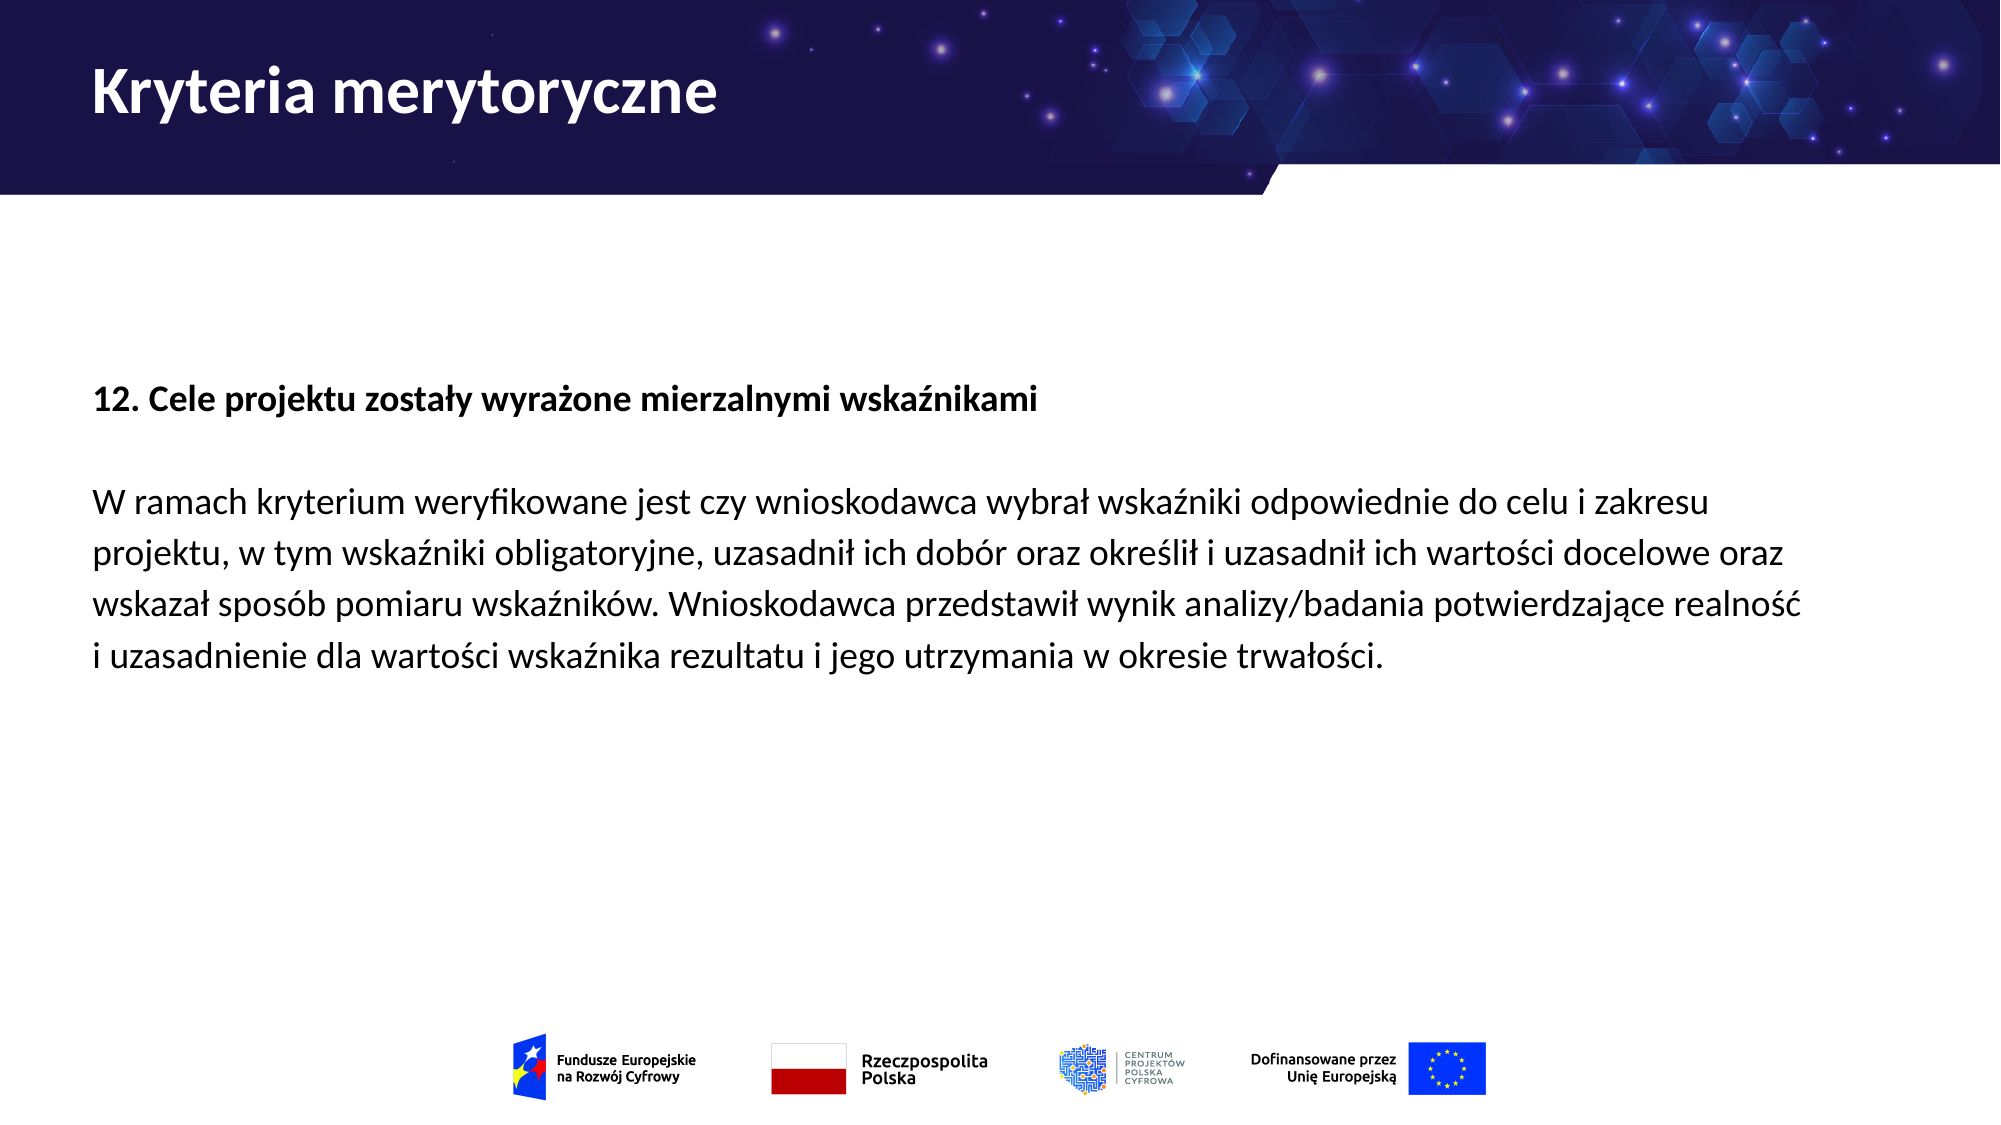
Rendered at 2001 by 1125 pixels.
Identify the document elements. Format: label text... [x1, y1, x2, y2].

picture [491, 1011, 1509, 1122]
picture [0, 0, 2000, 195]
list 12. Cele projektu zostały wyrażone mierzalnymi wskaźnikami W ramach kryterium weryfikowane jest czy wnioskodawca wybrał wskaźniki odpowiednie do celu i zakresu projektu, w tym wskaźniki obligatoryjne, uzasadnił ich dobór oraz określił i uzasadnił ich wartości docelowe oraz wskazał sposób pomiaru wskaźników. Wnioskodawca przedstawił wynik analizy/badania potwierdzające realność i uzasadnienie dla wartości wskaźnika rezultatu i jego utrzymania w okresie trwałości. [77, 229, 1831, 904]
title Kryteria merytoryczne [77, 46, 1863, 136]
